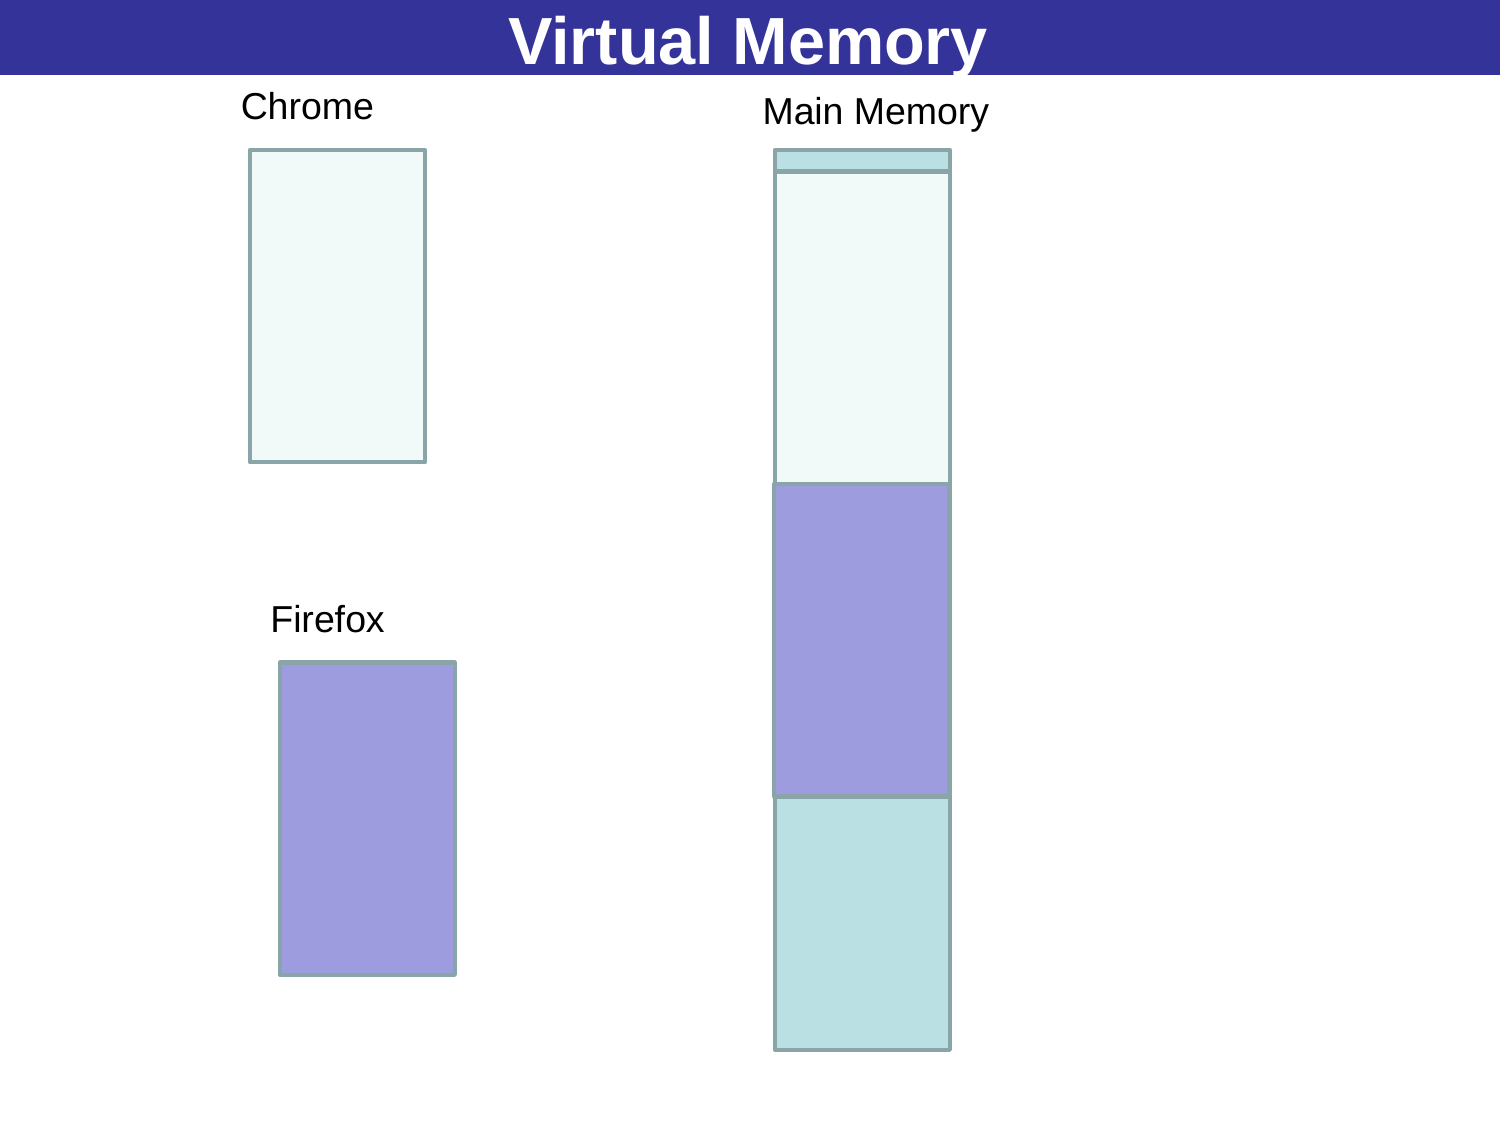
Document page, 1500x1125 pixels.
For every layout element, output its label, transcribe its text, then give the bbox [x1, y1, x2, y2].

text_box [773, 148, 952, 169]
text_box Main Memory [747, 79, 1005, 140]
text_box [278, 660, 457, 977]
text_box [248, 148, 427, 464]
text_box Firefox [255, 587, 400, 648]
text_box [773, 169, 952, 485]
text_box Chrome [226, 74, 389, 135]
title Virtual Memory [0, 0, 1500, 75]
text_box [773, 485, 952, 1052]
text_box [772, 482, 951, 799]
